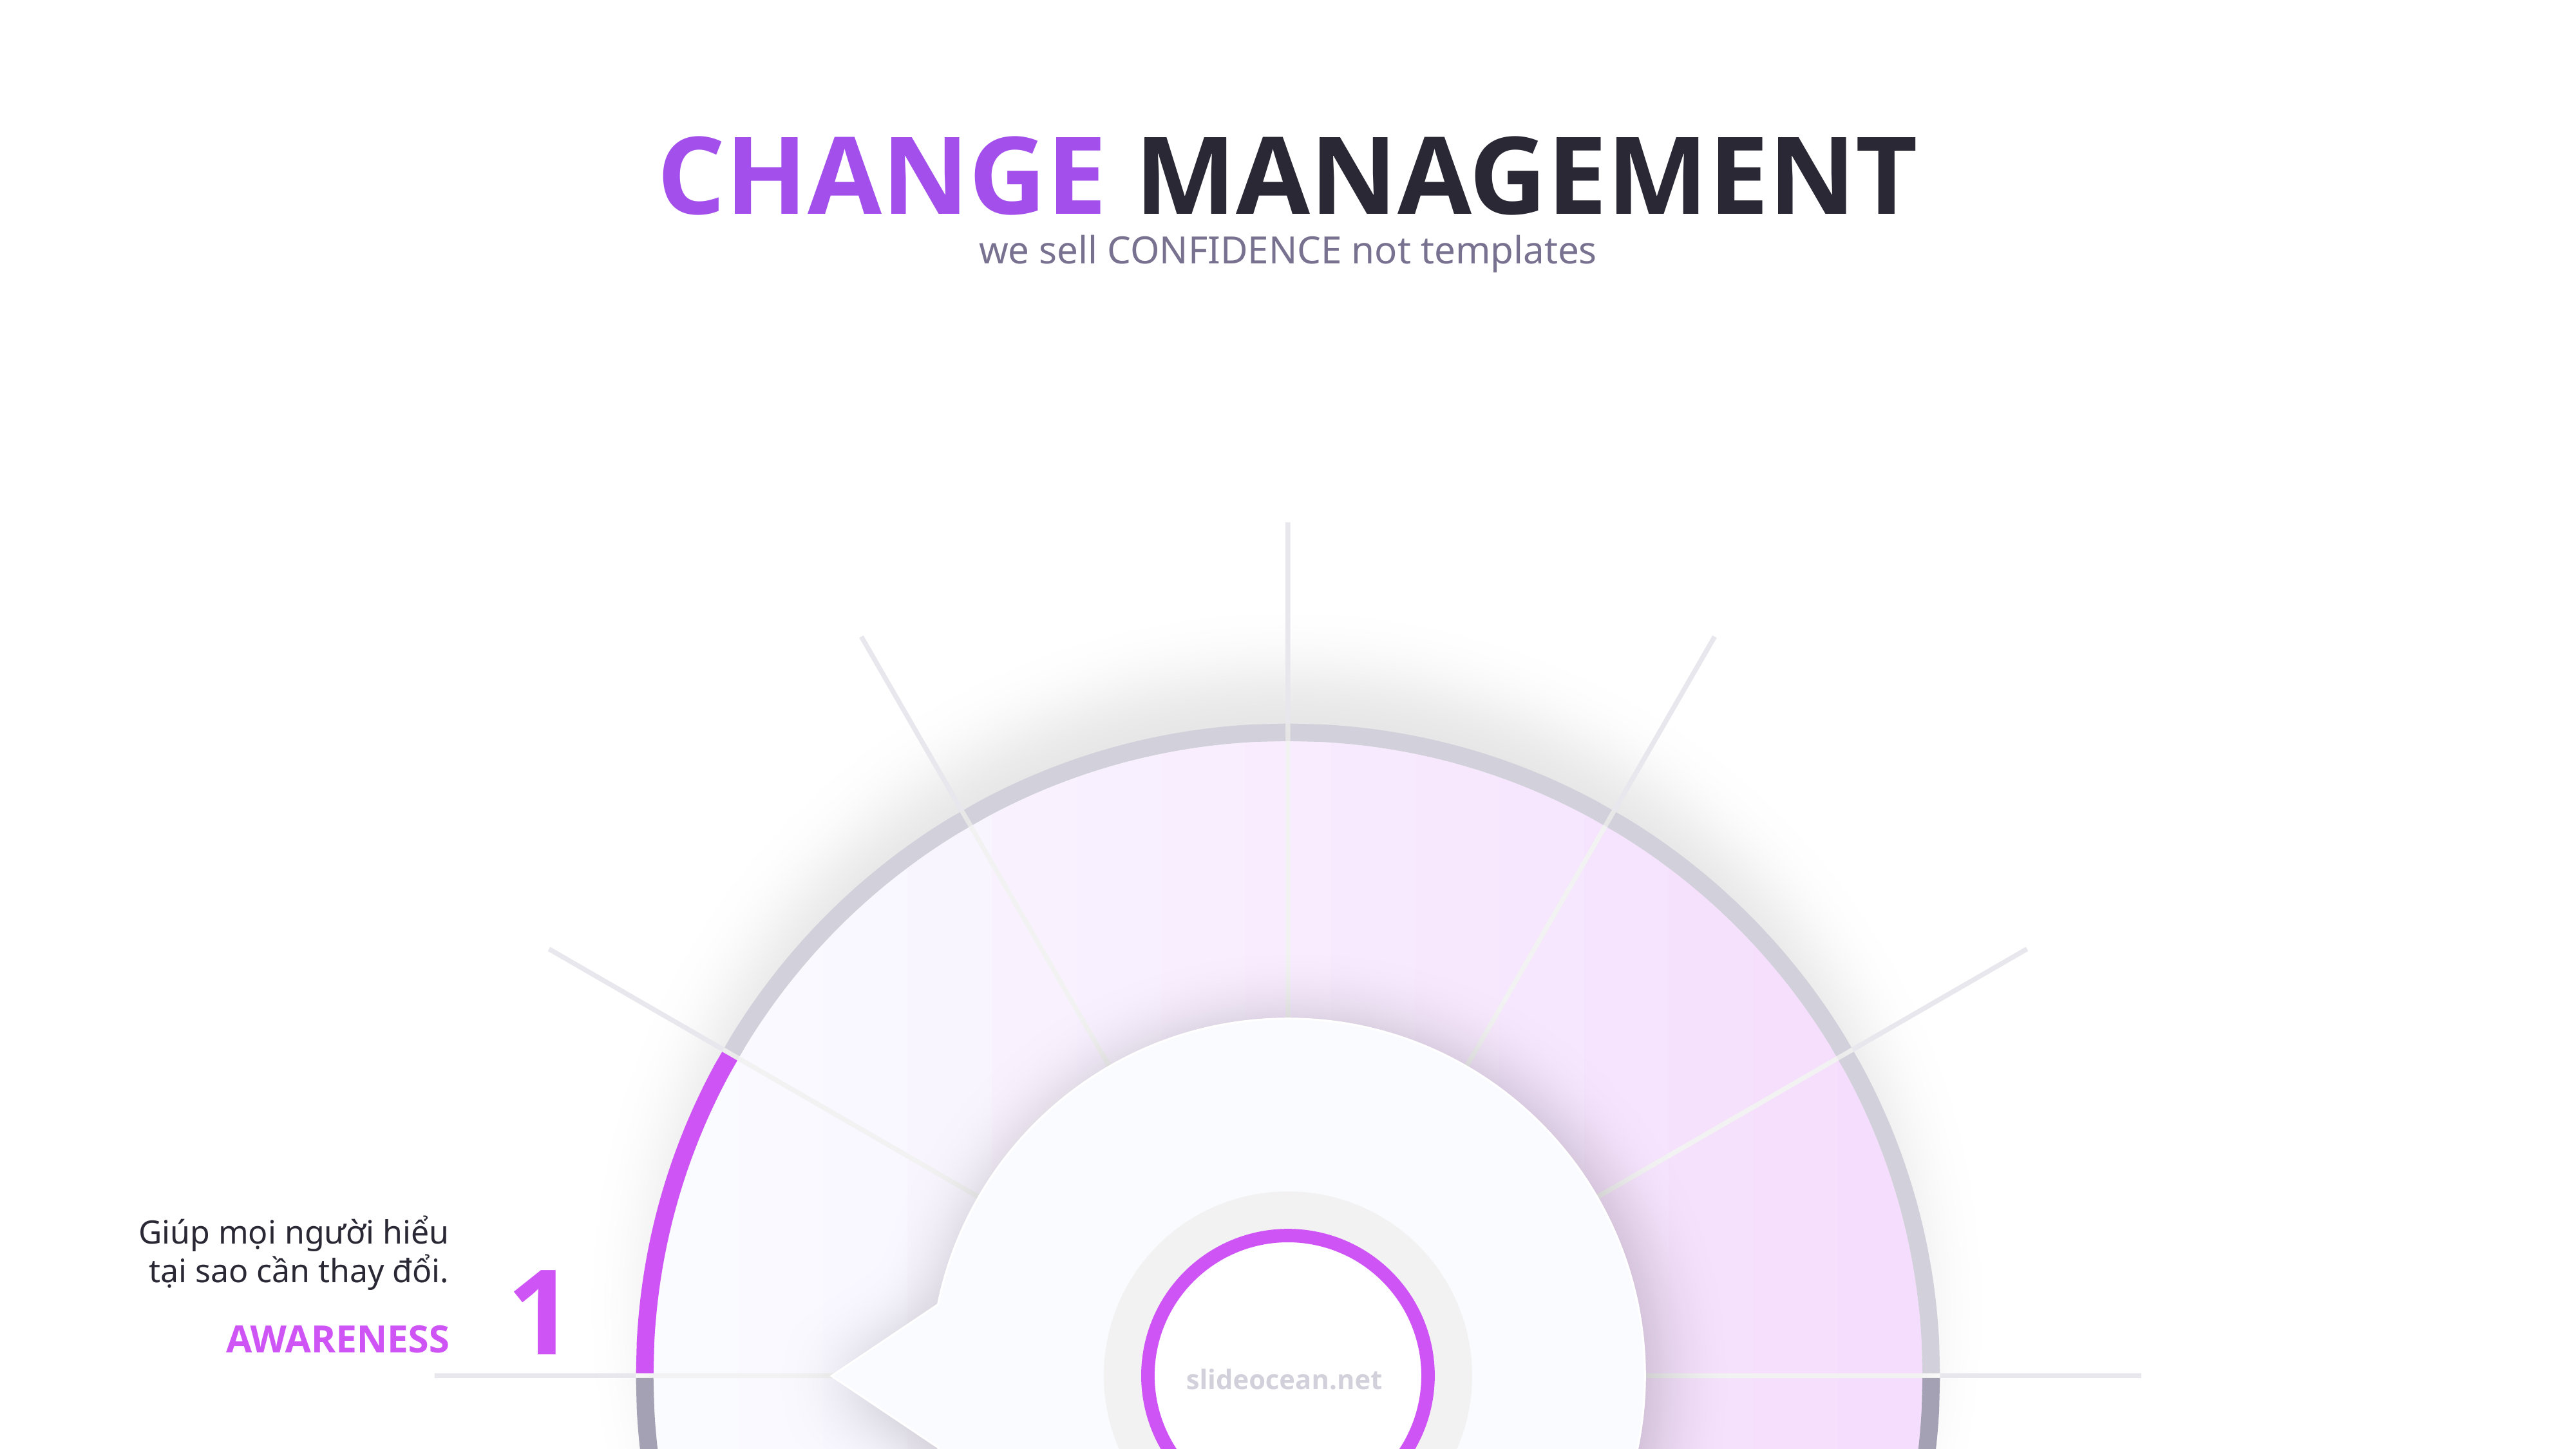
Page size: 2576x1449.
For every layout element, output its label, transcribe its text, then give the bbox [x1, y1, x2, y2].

text_box we sell CONFIDENCE not templates [969, 221, 1607, 276]
text_box Giúp mọi người hiểu tại sao cần thay đổi. [95, 1206, 446, 1294]
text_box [753, 841, 1823, 1449]
text_box CHANGE MANAGEMENT [647, 102, 1928, 241]
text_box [446, 534, 2130, 1449]
text_box AWARENESS [53, 1311, 446, 1365]
